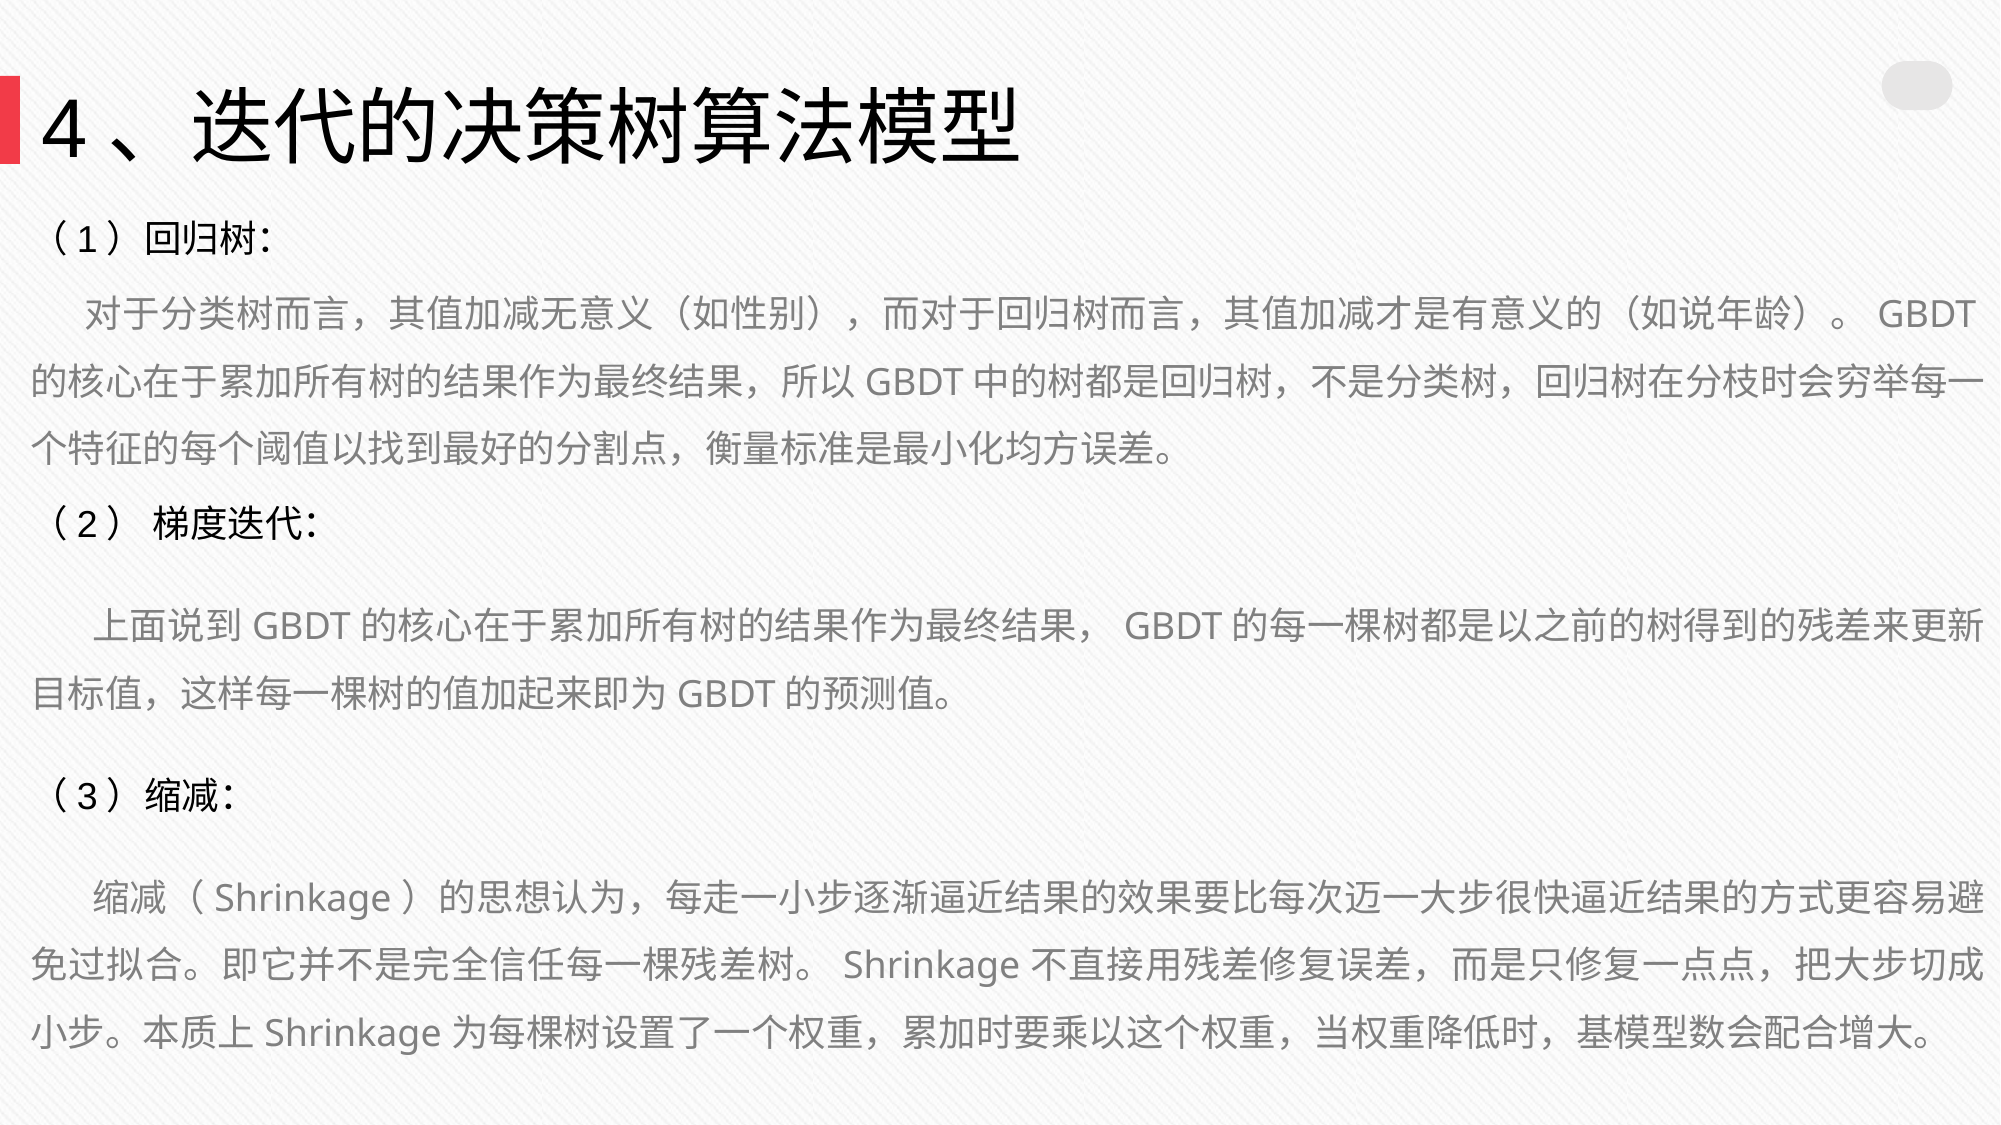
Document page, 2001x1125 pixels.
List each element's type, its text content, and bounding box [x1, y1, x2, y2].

picture [0, 0, 2001, 1125]
text_box （1）回归树： 对于分类树而言，其值加减无意义（如性别），而对于回归树而言，其值加减才是有意义的（如说年龄）。GBDT的核心在于累加所有树的结果作为最终结果，所以GBDT中的树都是回归树，不是分类树，回归树在分枝时会穷举每一个特征的每个阈值以找到最好的分割点，衡量标准是最小化均方误差。 （2） 梯度迭代： 上面说到GBDT的核心在于累加所有树的结果作为最终结果，GBDT的每一棵树都是以之前的树得到的残差来更新目标值，这样每一棵树的值加起来即为GBDT的预测值。 （3）缩减： 缩减（Shrinkage）的思想认为，每走一小步逐渐逼近结果的效果要比每次迈一大步很快逼近结果的方式更容易避免过拟合。即它并不是完全信任每一棵残差树。Shrinkage不直接用残差修复误差，而是只修复一点点，把大步切成小步。本质上Shrinkage为每棵树设置了一个权重，累加时要乘以这个权重，当权重降低时，基模型数会配合增大。 [15, 185, 2000, 1125]
list 4、迭代的决策树算法模型 [41, 75, 1836, 185]
